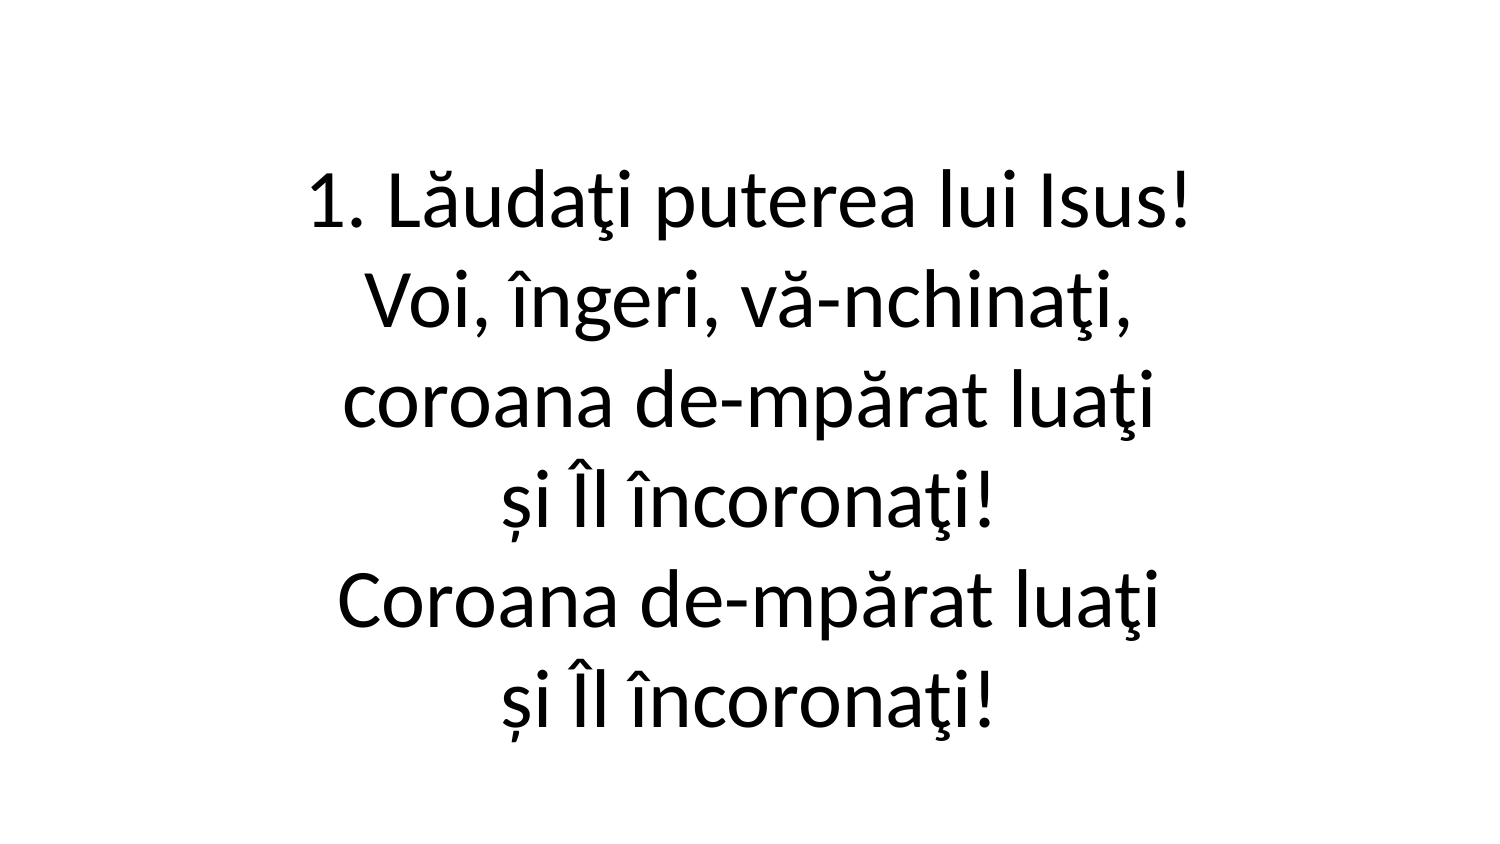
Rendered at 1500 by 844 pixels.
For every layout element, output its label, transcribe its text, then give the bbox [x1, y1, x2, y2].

text_box 1. Lăudaţi puterea lui Isus! Voi, îngeri, vă-nchinaţi, coroana de-mpărat luaţi și Îl încoronaţi! Coroana de-mpărat luaţi și Îl încoronaţi! [289, 92, 1211, 752]
